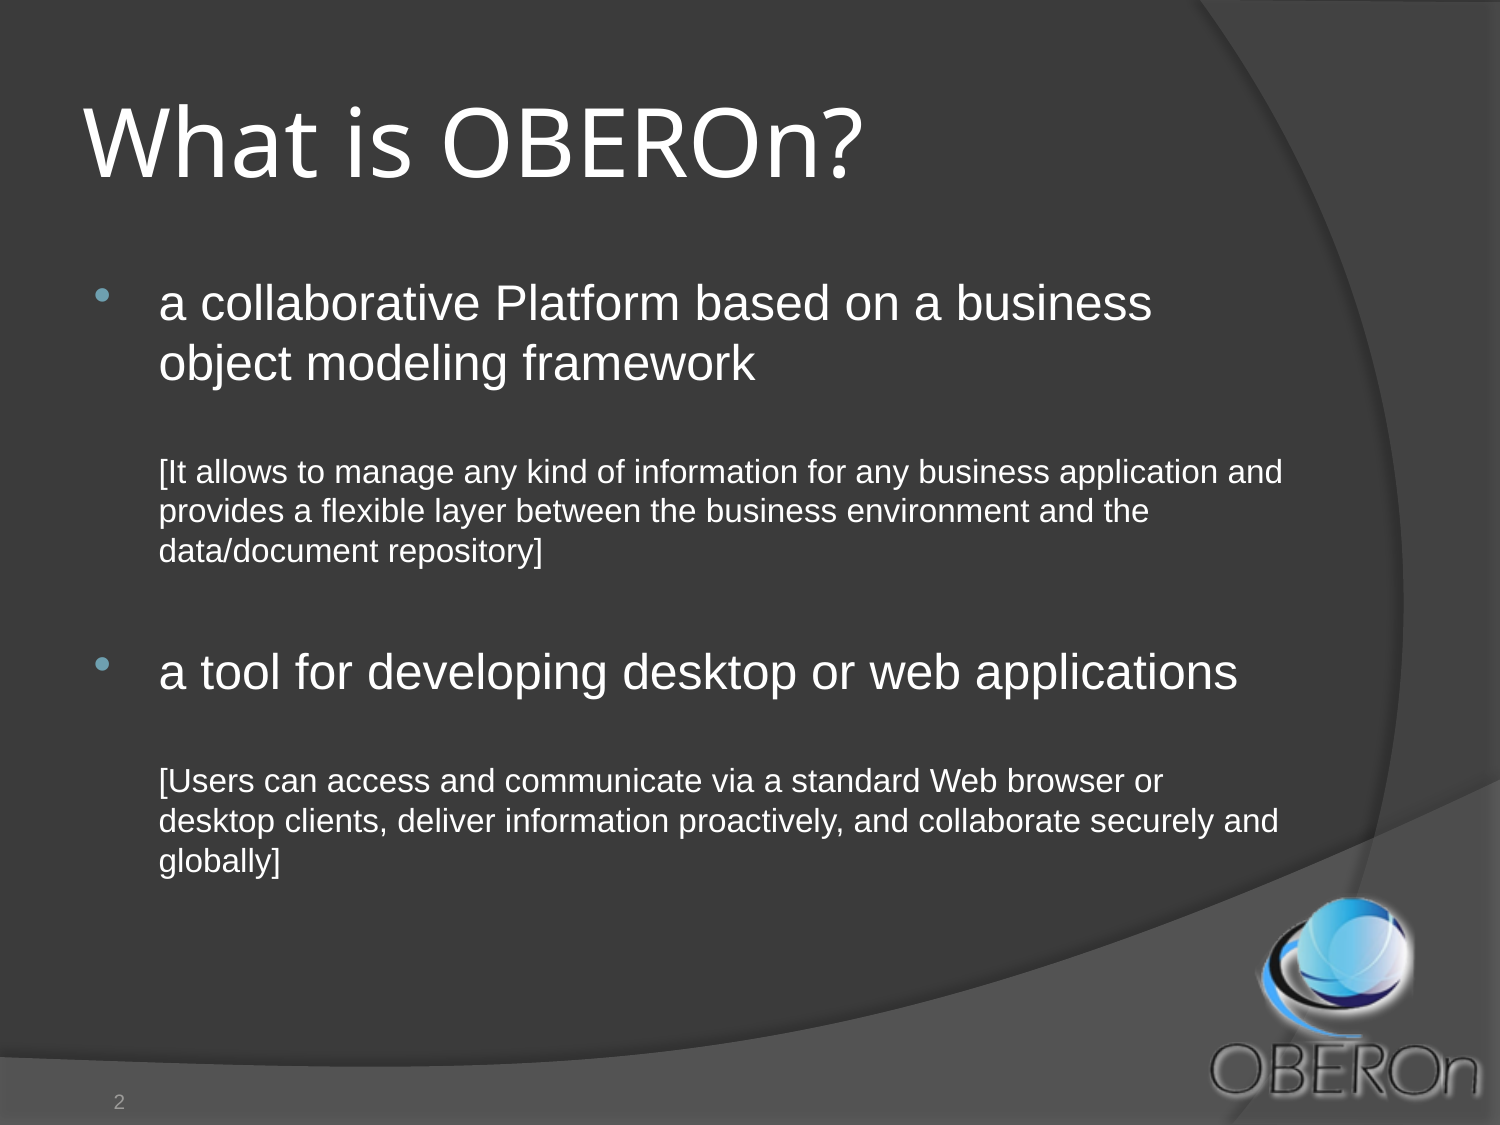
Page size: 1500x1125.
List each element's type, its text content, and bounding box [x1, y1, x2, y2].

list a collaborative Platform based on a business object modeling framework [It allows to manage any kind of information for any business application and provides a flexible layer between the business environment and the data/document repository] a tool for developing desktop or web applications [Users can access and communicate via a standard Web browser or desktop clients, deliver information proactively, and collaborate securely and globally] [75, 262, 1300, 1005]
picture [1198, 892, 1489, 1105]
title What is OBEROn? [75, 45, 1300, 233]
slide_number 2 [0, 1053, 125, 1114]
